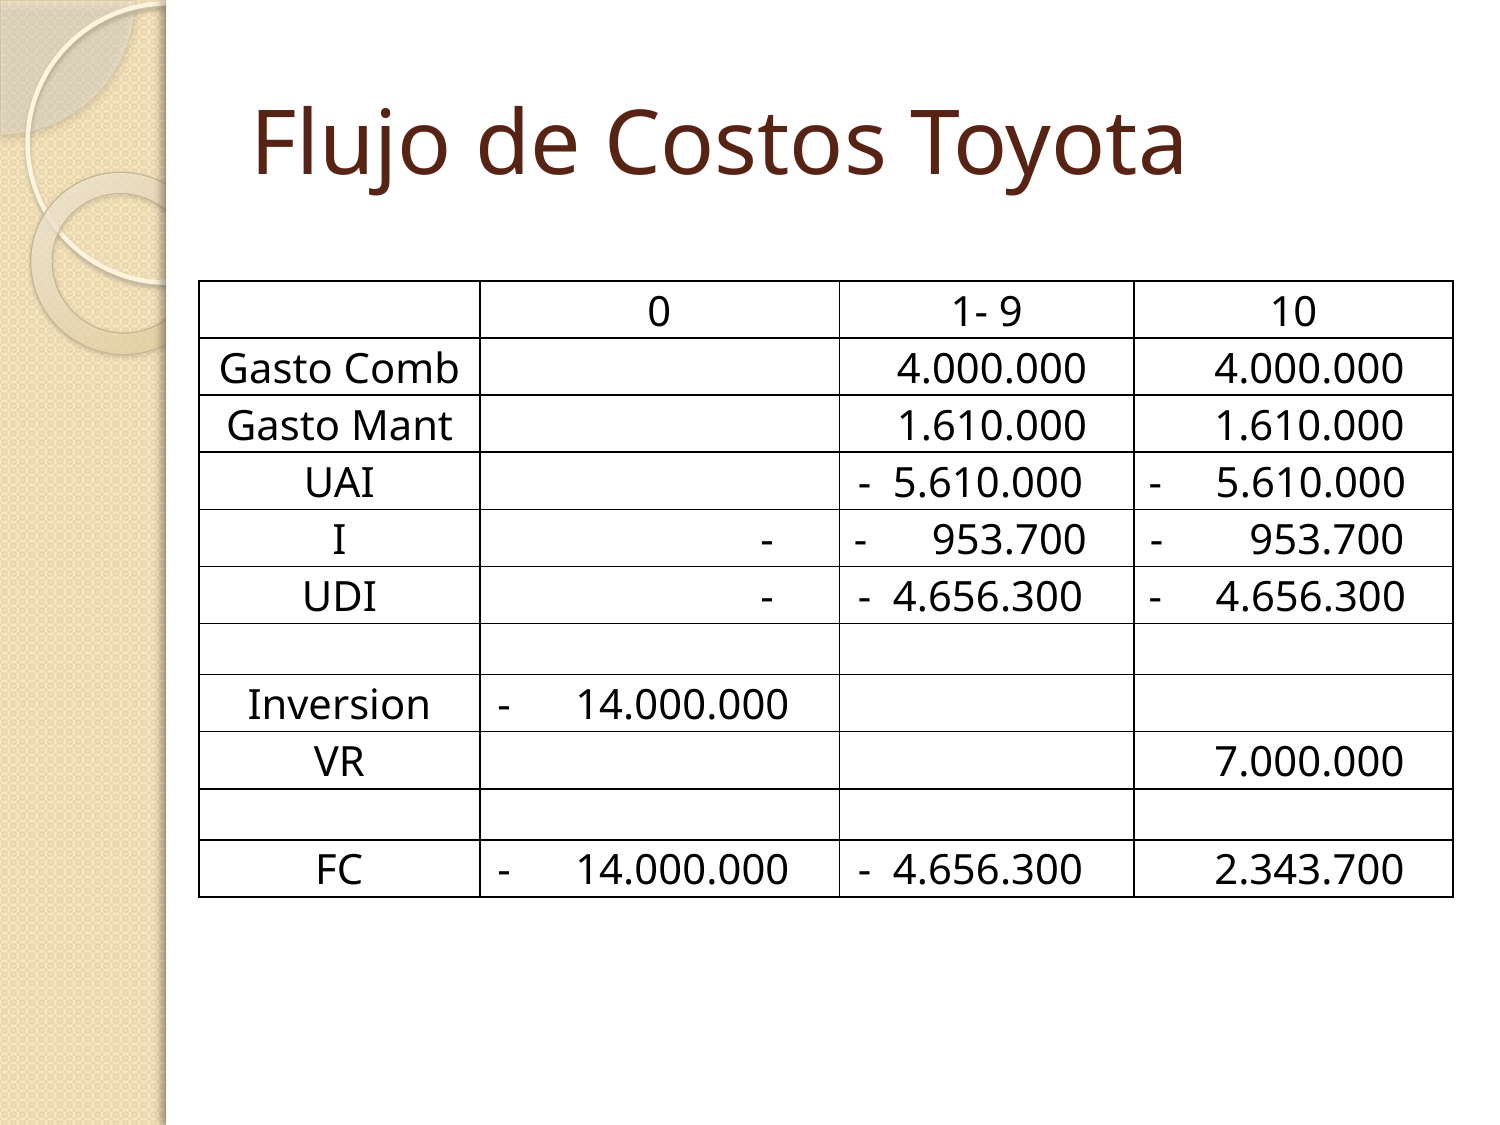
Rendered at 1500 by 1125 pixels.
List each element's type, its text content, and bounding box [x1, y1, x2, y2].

table_cell - [481, 567, 839, 623]
table_cell - 4.656.300 [840, 841, 1133, 896]
table_cell 2.343.700 [1135, 841, 1452, 896]
table_cell [481, 732, 839, 788]
table_header 10 [1135, 282, 1452, 337]
table_cell [200, 624, 479, 674]
table_cell VR [200, 732, 479, 788]
table_header 0 [481, 282, 839, 337]
table_cell UDI [200, 567, 479, 623]
table_header [200, 282, 479, 337]
table_cell - 953.700 [1135, 510, 1452, 566]
table_cell - 14.000.000 [481, 841, 839, 896]
table_cell [481, 396, 839, 451]
table_cell - 5.610.000 [840, 453, 1133, 509]
table_cell Gasto Comb [200, 339, 479, 394]
table_cell [840, 624, 1133, 674]
table_header 1- 9 [840, 282, 1133, 337]
table_cell - 4.656.300 [840, 567, 1133, 623]
table_cell 4.000.000 [840, 339, 1133, 394]
table_cell FC [200, 841, 479, 896]
title Flujo de Costos Toyota [235, 45, 1466, 233]
table_cell [840, 675, 1133, 731]
table_cell [200, 790, 479, 839]
table_cell - [481, 510, 839, 566]
table_cell I [200, 510, 479, 566]
table_cell 7.000.000 [1135, 732, 1452, 788]
table_cell - 5.610.000 [1135, 453, 1452, 509]
table_cell 1.610.000 [1135, 396, 1452, 451]
table_cell Inversion [200, 675, 479, 731]
table_cell [481, 624, 839, 674]
table_cell - 14.000.000 [481, 675, 839, 731]
table_cell [481, 339, 839, 394]
table_cell 4.000.000 [1135, 339, 1452, 394]
table_cell [1135, 675, 1452, 731]
table_cell [1135, 624, 1452, 674]
table_cell [840, 790, 1133, 839]
table_cell - 4.656.300 [1135, 567, 1452, 623]
table_cell Gasto Mant [200, 396, 479, 451]
table_cell [1135, 790, 1452, 839]
table_cell 1.610.000 [840, 396, 1133, 451]
table_cell - 953.700 [840, 510, 1133, 566]
table_cell [481, 790, 839, 839]
table_cell [840, 732, 1133, 788]
table_cell UAI [200, 453, 479, 509]
table_cell [481, 453, 839, 509]
